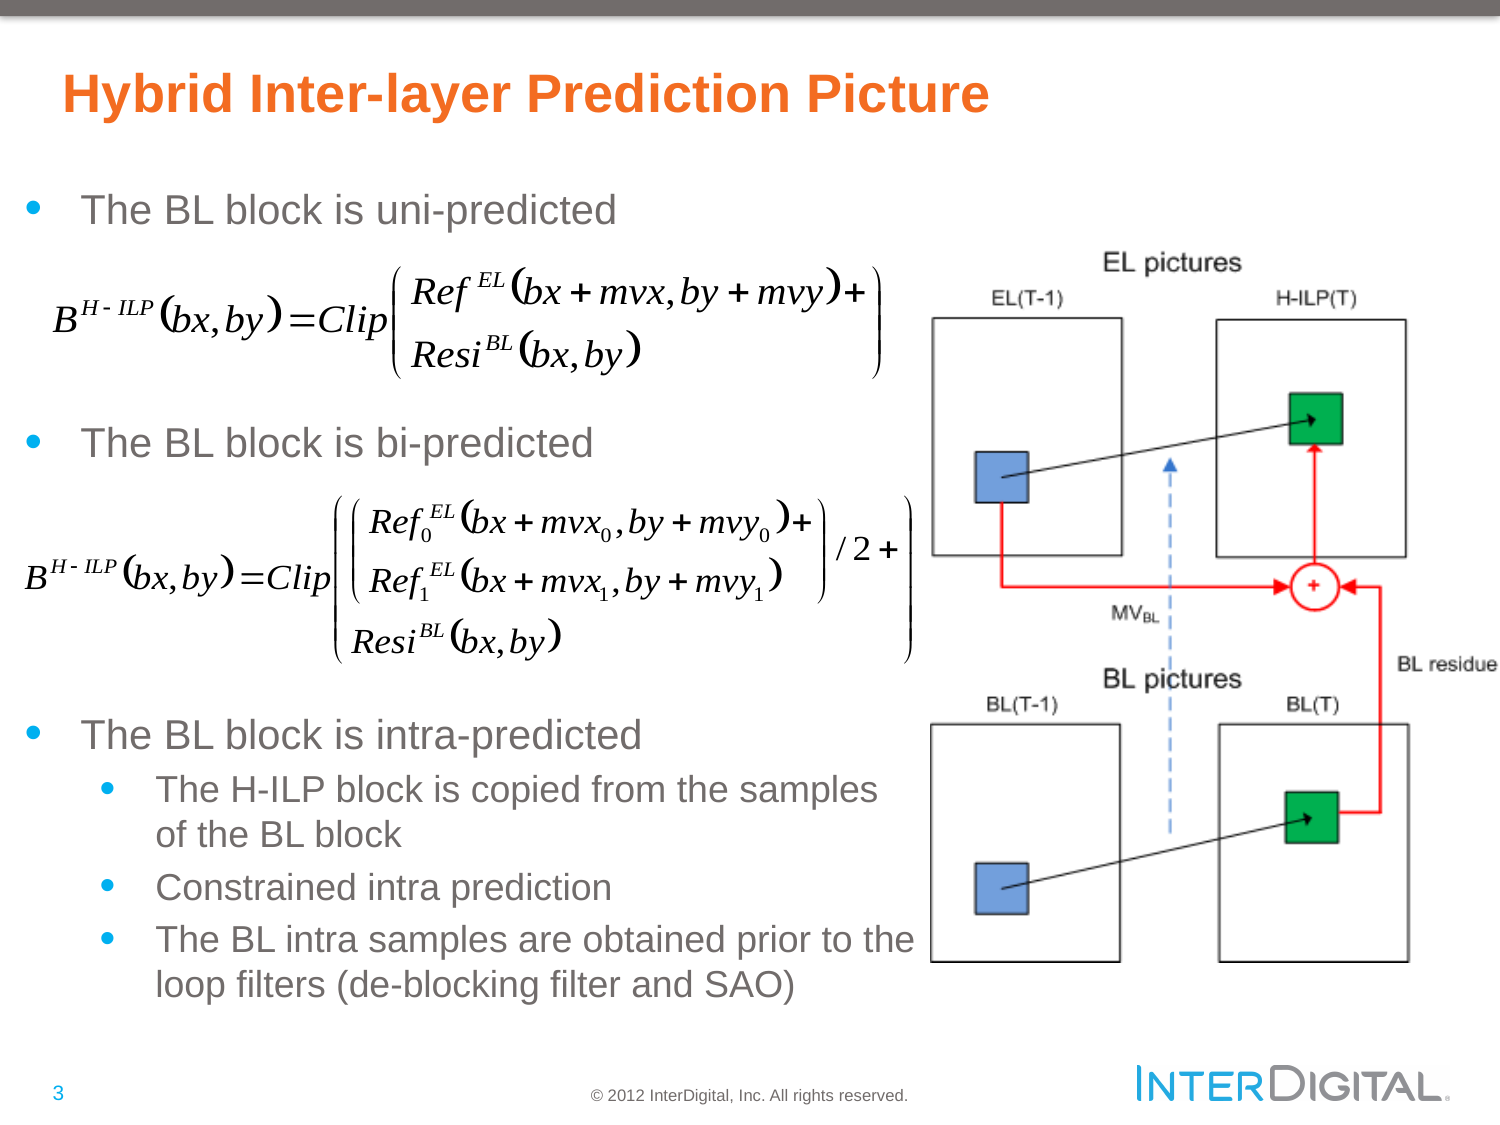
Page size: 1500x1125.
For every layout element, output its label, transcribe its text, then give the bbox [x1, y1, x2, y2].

text_box The BL block is bi-predicted [9, 408, 924, 497]
picture [1137, 1065, 1450, 1101]
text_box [17, 488, 924, 672]
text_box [44, 258, 894, 388]
picture [929, 242, 1500, 963]
text_box The BL block is intra-predicted The H-ILP block is copied from the samples of the BL block Constrained intra prediction The BL intra samples are obtained prior to the loop filters (de-blocking filter and SAO) [9, 699, 935, 1025]
text_box The BL block is uni-predicted [9, 174, 960, 263]
title Hybrid Inter-layer Prediction Picture [48, 45, 1438, 138]
